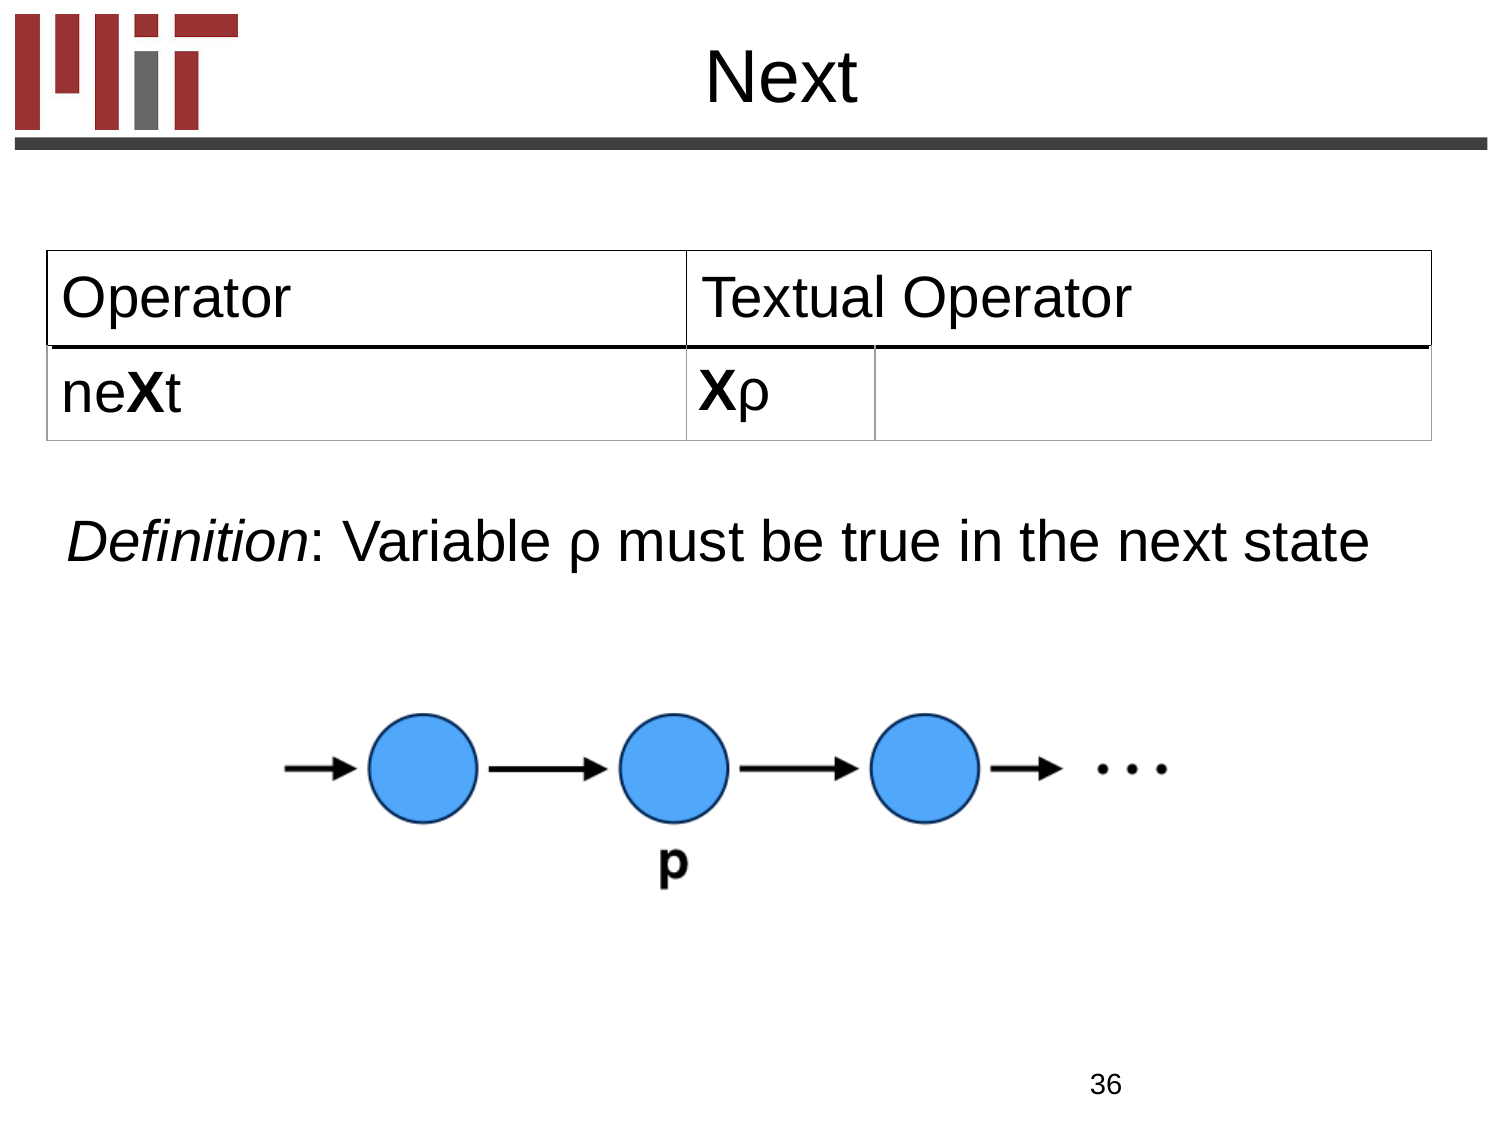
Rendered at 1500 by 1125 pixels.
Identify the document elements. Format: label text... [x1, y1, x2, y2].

picture [278, 667, 1200, 913]
table_cell [876, 346, 1431, 440]
text_box Definition: Variable ρ must be true in the next state [51, 502, 1430, 617]
table_header Textual Operator [687, 251, 1431, 345]
picture [15, 14, 238, 130]
table_cell Xρ [687, 356, 874, 440]
title Next [237, 15, 1325, 130]
table_header Operator [48, 251, 686, 345]
table_cell neXt [48, 346, 686, 440]
slide_number 36 [1074, 1052, 1425, 1113]
